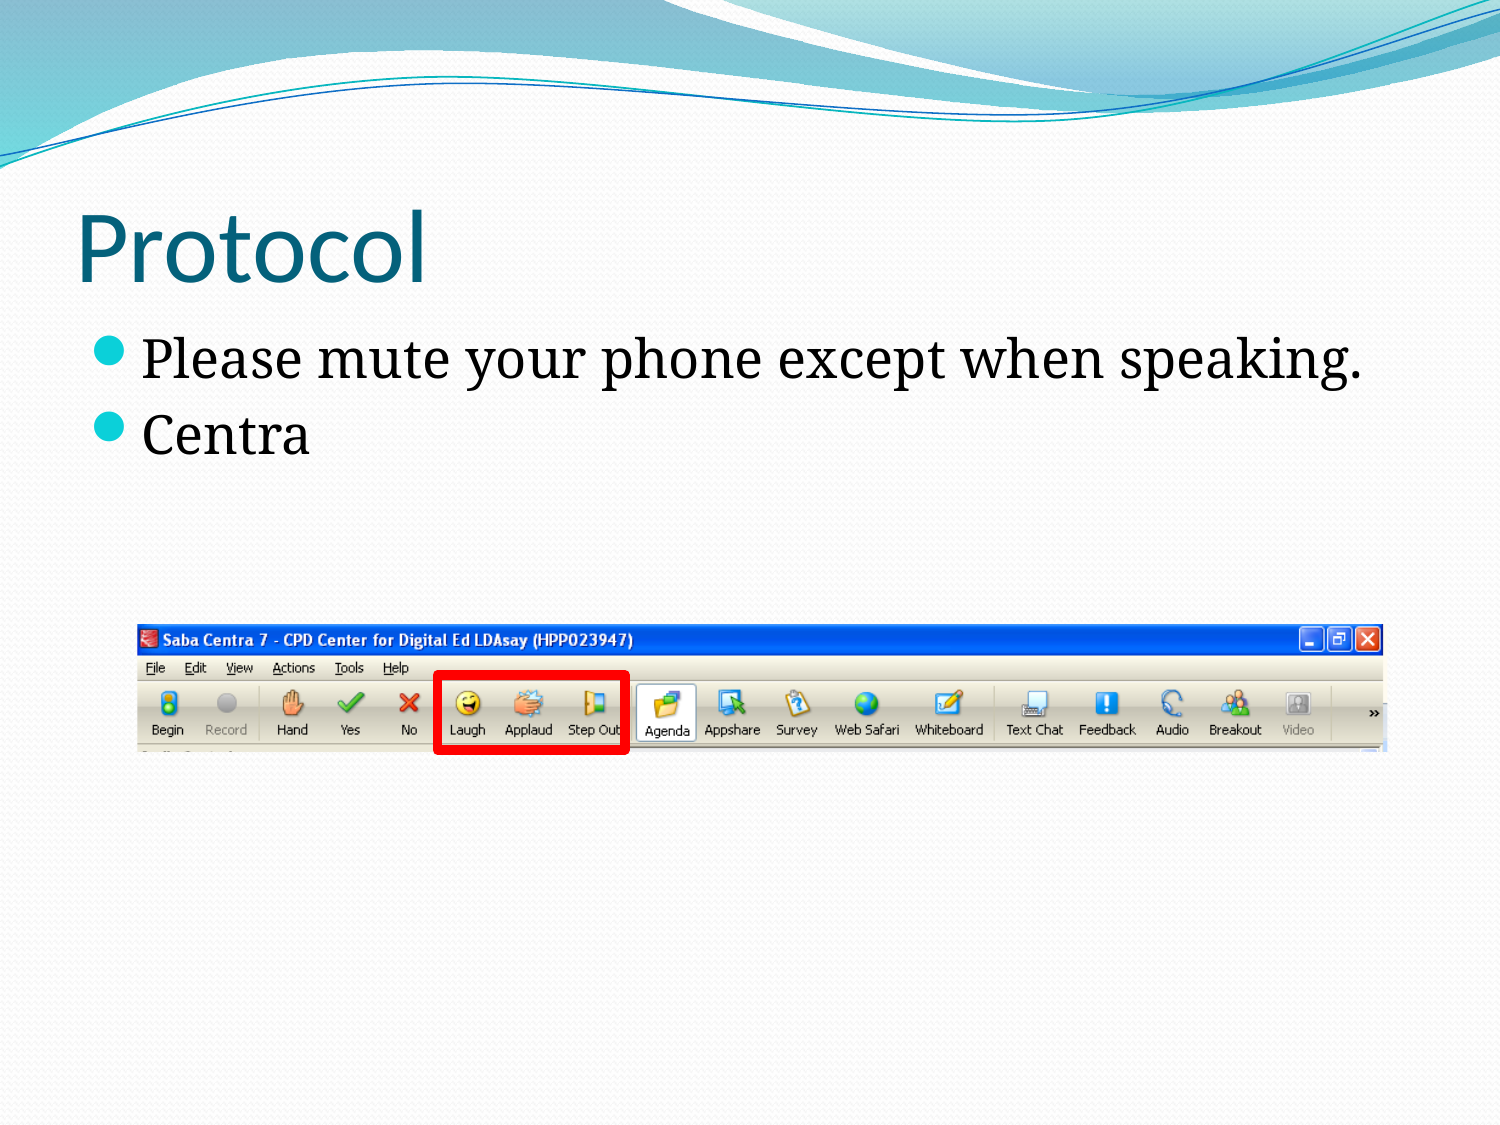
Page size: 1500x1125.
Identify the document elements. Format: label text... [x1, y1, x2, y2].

list Please mute your phone except when speaking. Centra [75, 317, 1425, 1038]
picture [137, 624, 1388, 752]
title Protocol [75, 115, 1425, 303]
